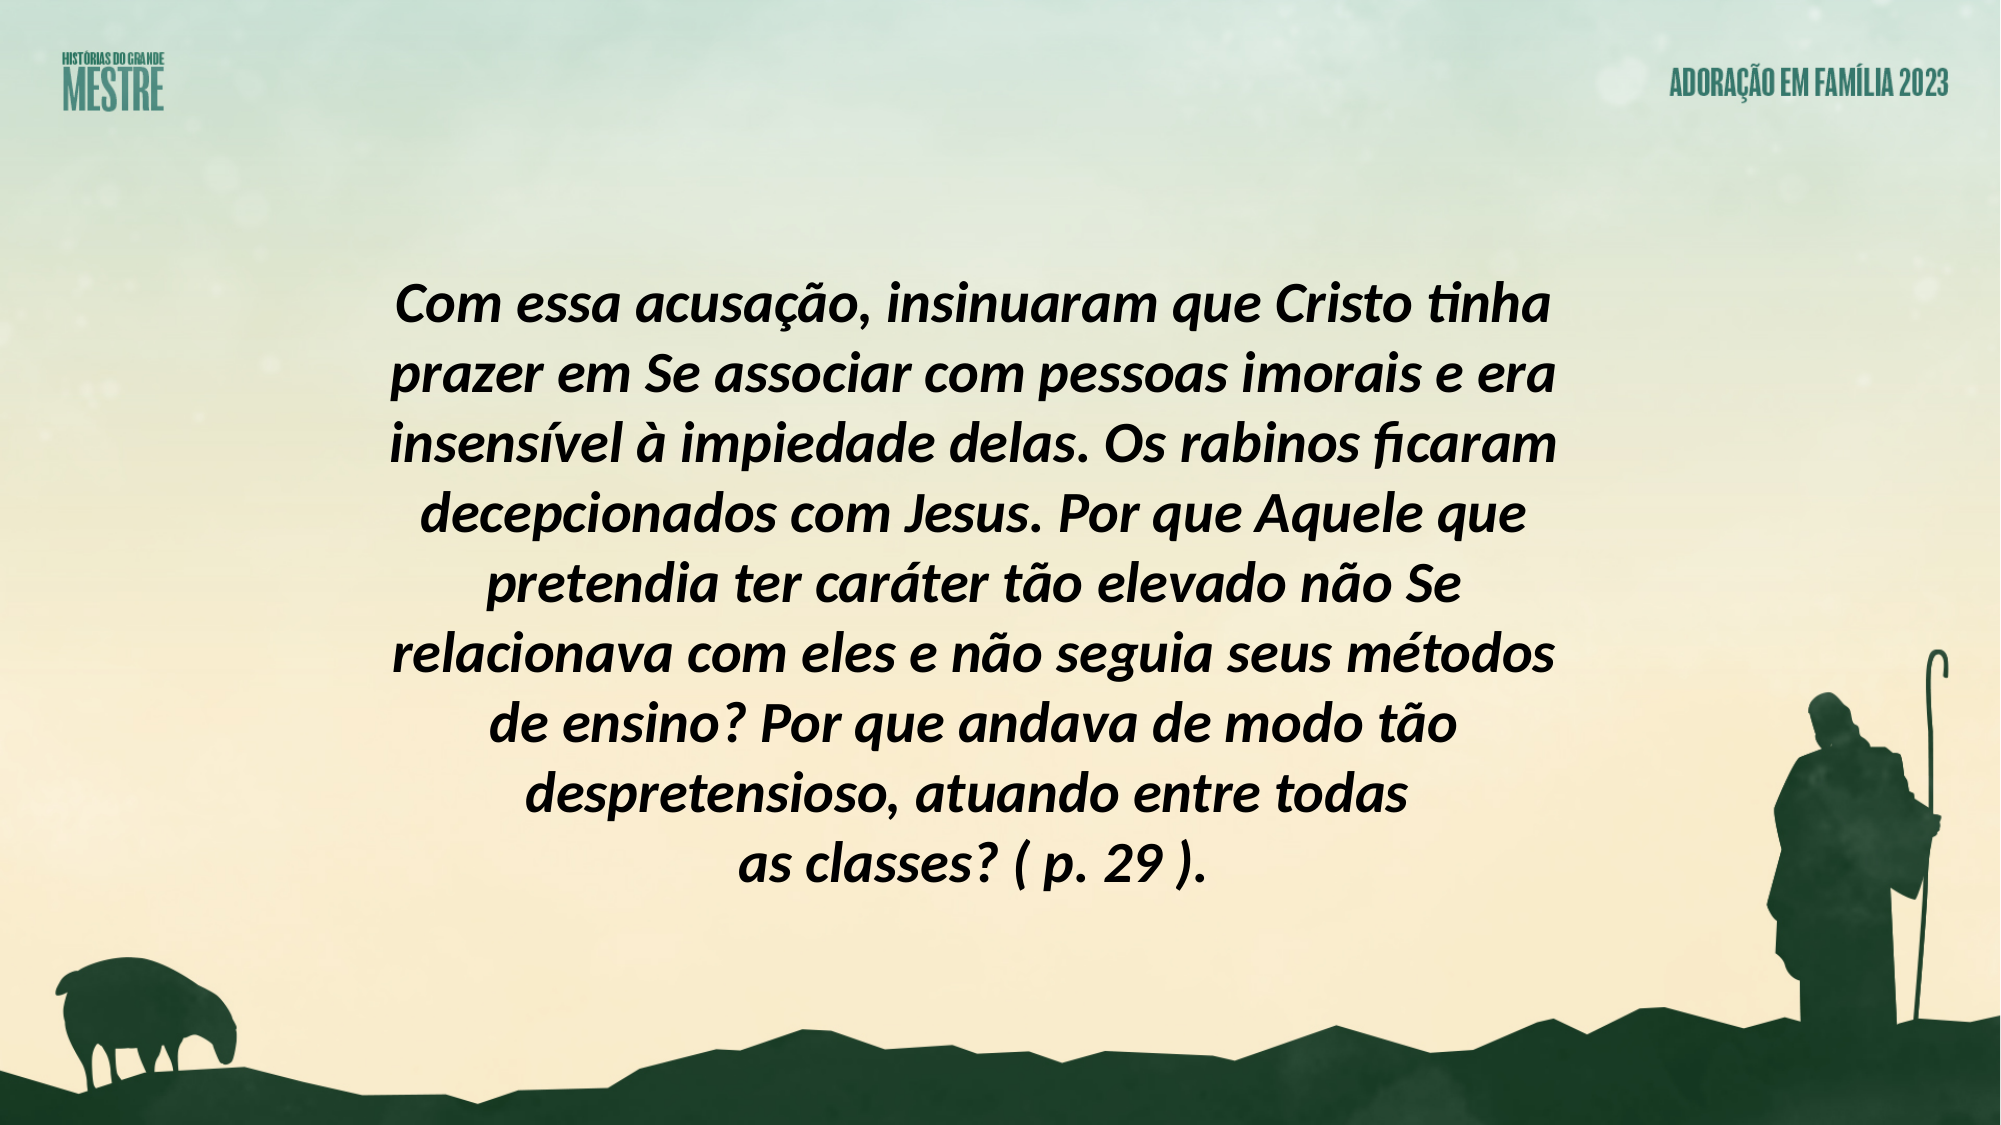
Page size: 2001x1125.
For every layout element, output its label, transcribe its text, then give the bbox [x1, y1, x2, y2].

picture [0, 0, 2001, 1125]
text_box Com essa acusação, insinuaram que Cristo tinha prazer em Se associar com pessoas imorais e era insensível à impiedade delas. Os rabinos ficaram decepcionados com Jesus. Por que Aquele que pretendia ter caráter tão elevado não Se relacionava com eles e não seguia seus métodos de ensino? Por que andava de modo tão despretensioso, atuando entre todas as classes? ( p. 29 ). [343, 256, 1606, 902]
